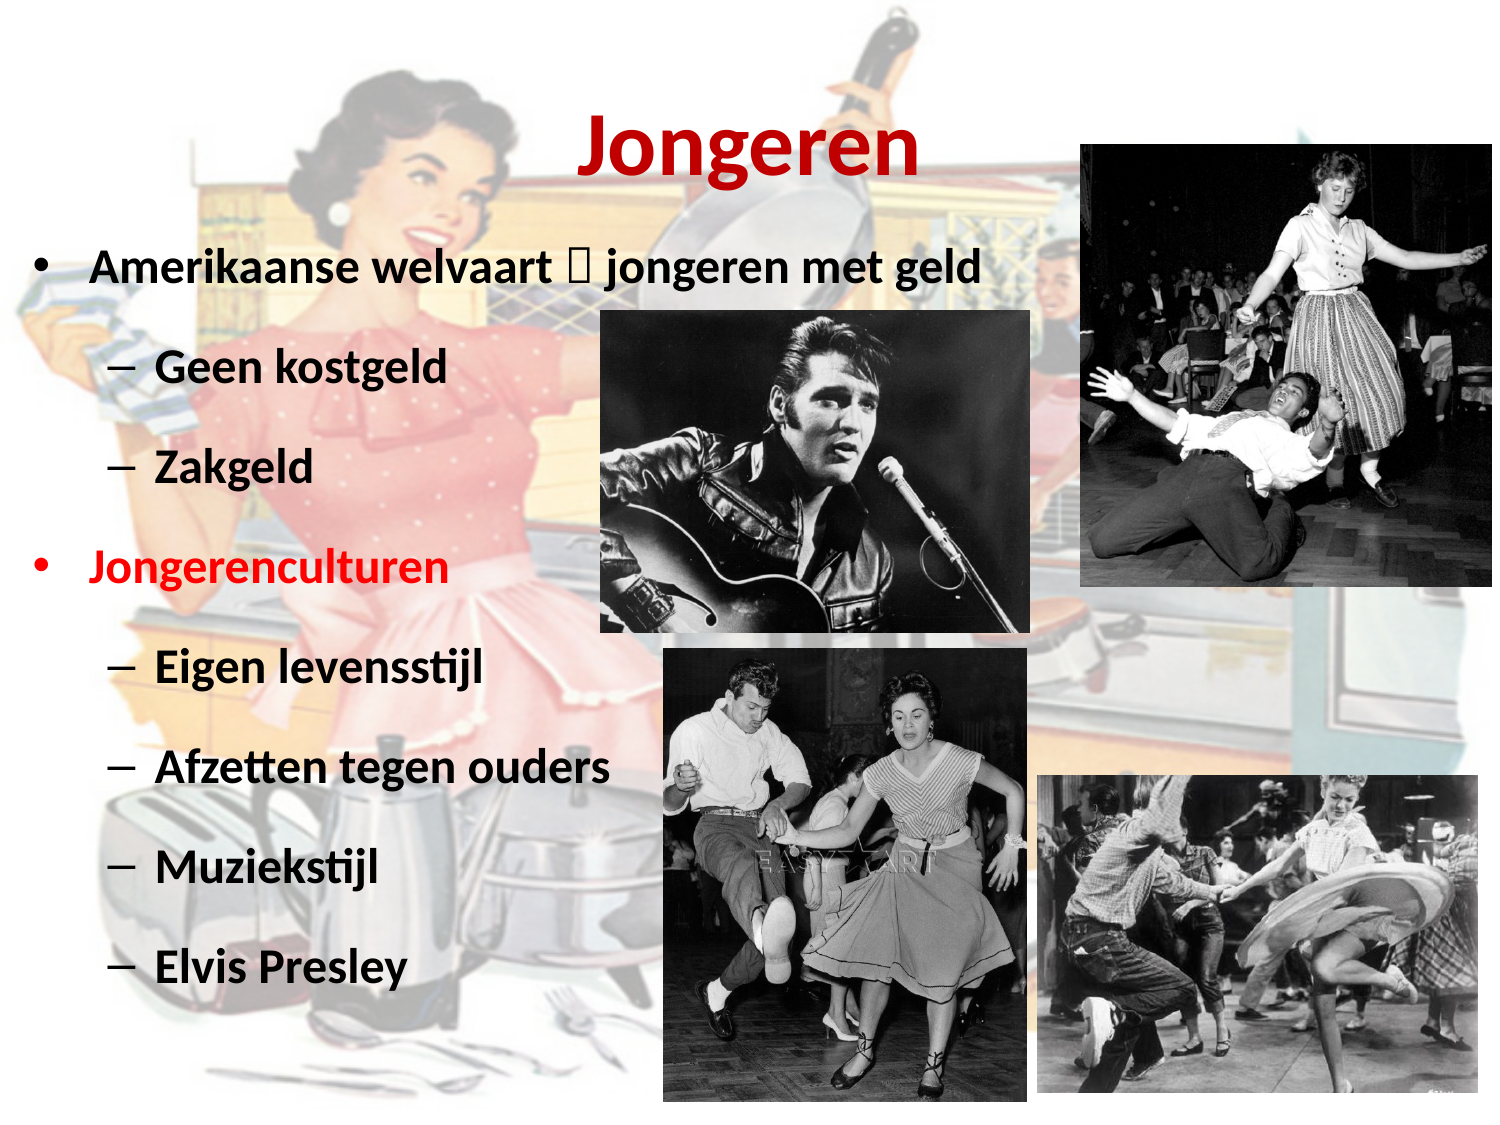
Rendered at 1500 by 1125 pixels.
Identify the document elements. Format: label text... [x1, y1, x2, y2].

picture [1080, 143, 1492, 587]
picture [600, 310, 1030, 633]
picture [1037, 774, 1478, 1093]
picture [663, 647, 1027, 1102]
title Jongeren [75, 45, 1425, 233]
list Amerikaanse welvaart  jongeren met geld Geen kostgeld Zakgeld Jongerenculturen Eigen levensstijl Afzetten tegen ouders Muziekstijl Elvis Presley [17, 196, 1046, 1117]
